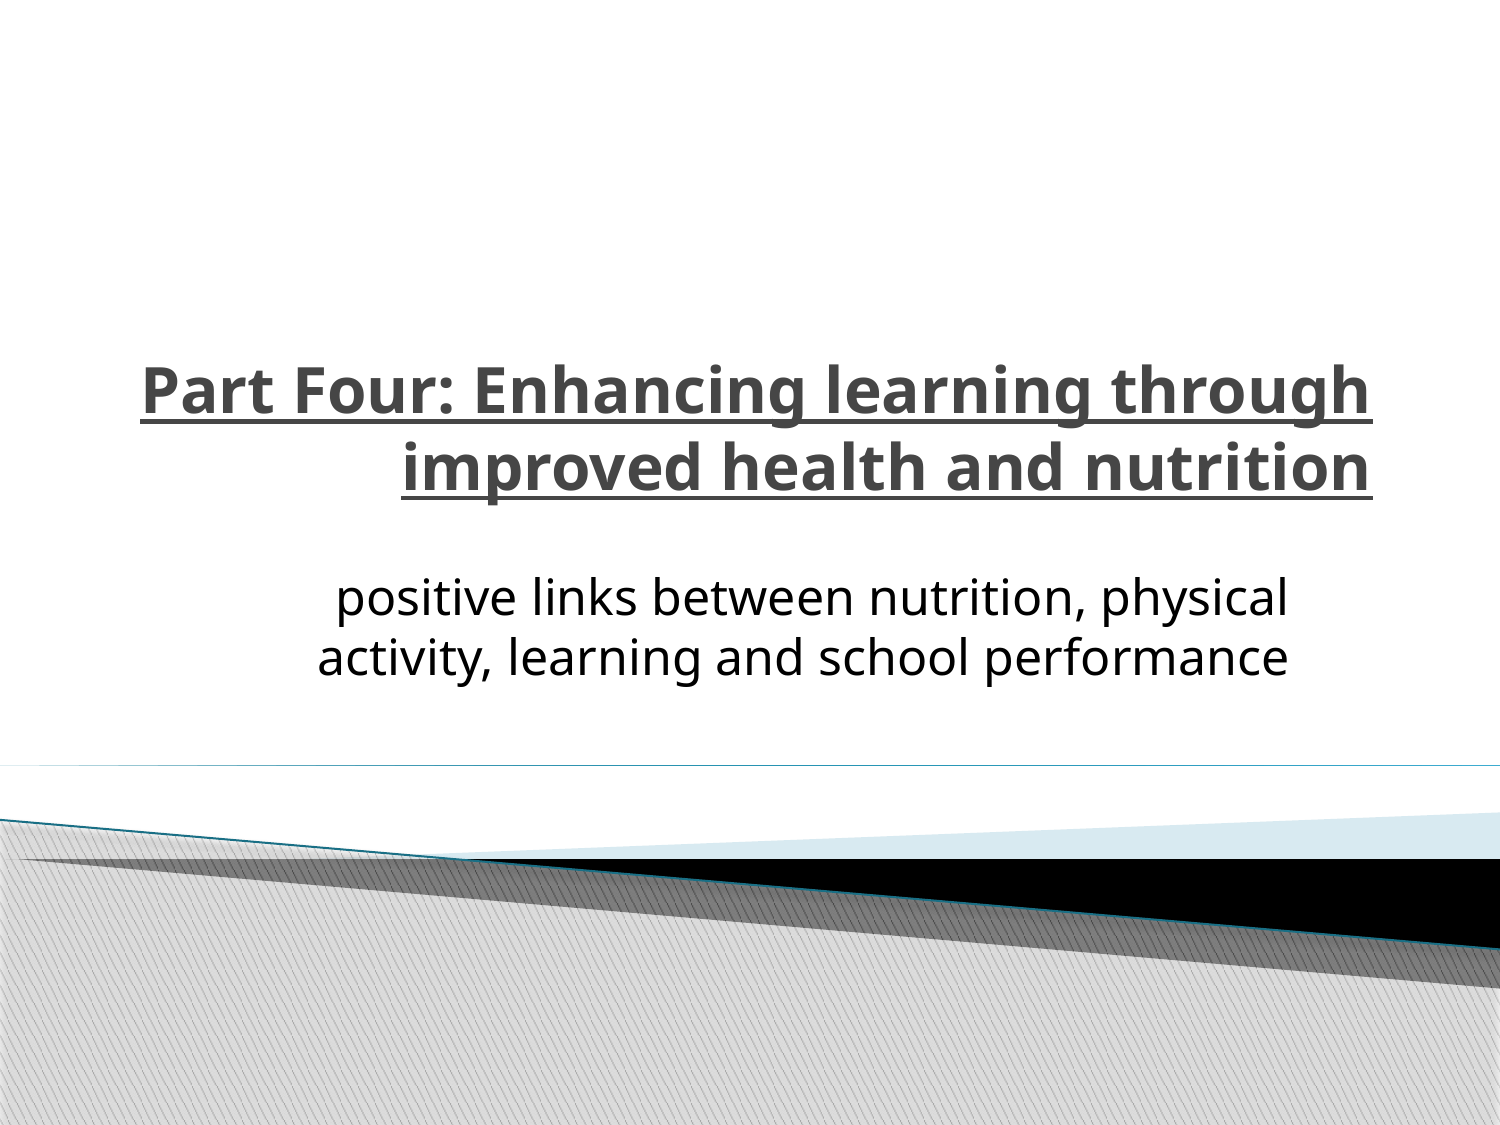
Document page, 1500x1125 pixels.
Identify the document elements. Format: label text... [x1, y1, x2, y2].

title Part Four: Enhancing learning through improved health and nutrition [112, 287, 1388, 588]
text_box positive links between nutrition, physical activity, learning and school performance [194, 557, 1306, 738]
picture [5, 859, 1500, 989]
